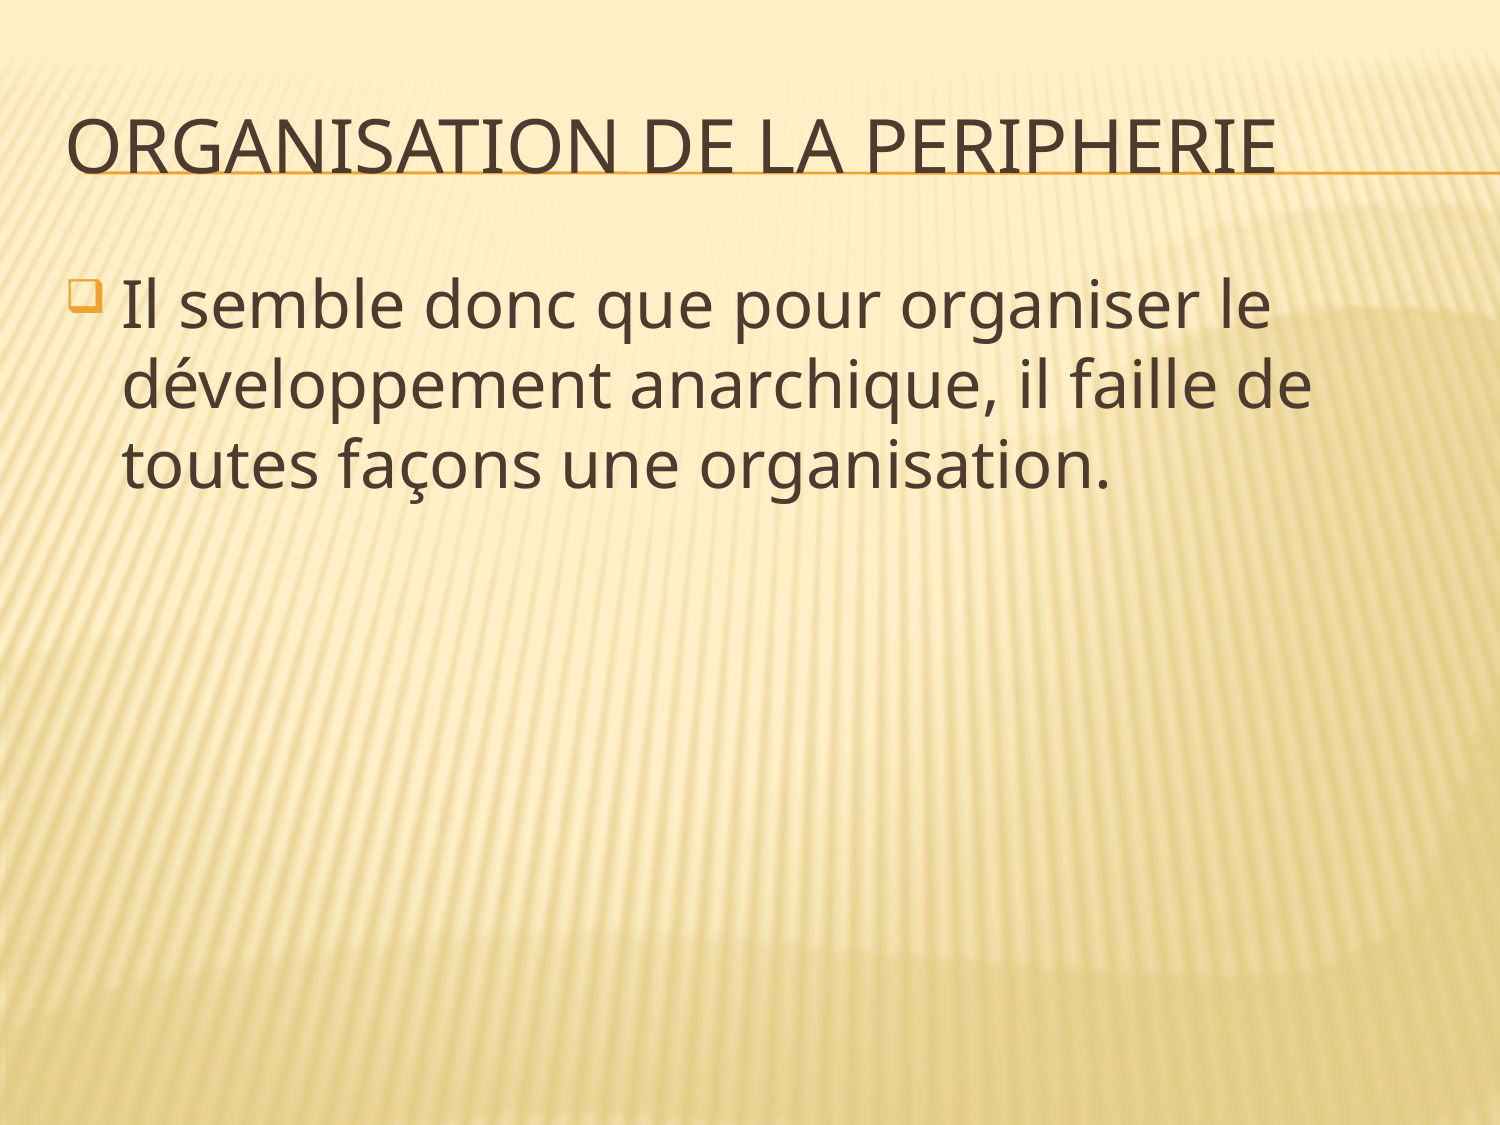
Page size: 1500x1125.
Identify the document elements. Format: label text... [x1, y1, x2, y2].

title ORGANISATION DE LA PERIPHERIE [50, 75, 1475, 213]
list Il semble donc que pour organiser le développement anarchique, il faille de toutes façons une organisation. [50, 254, 1475, 998]
